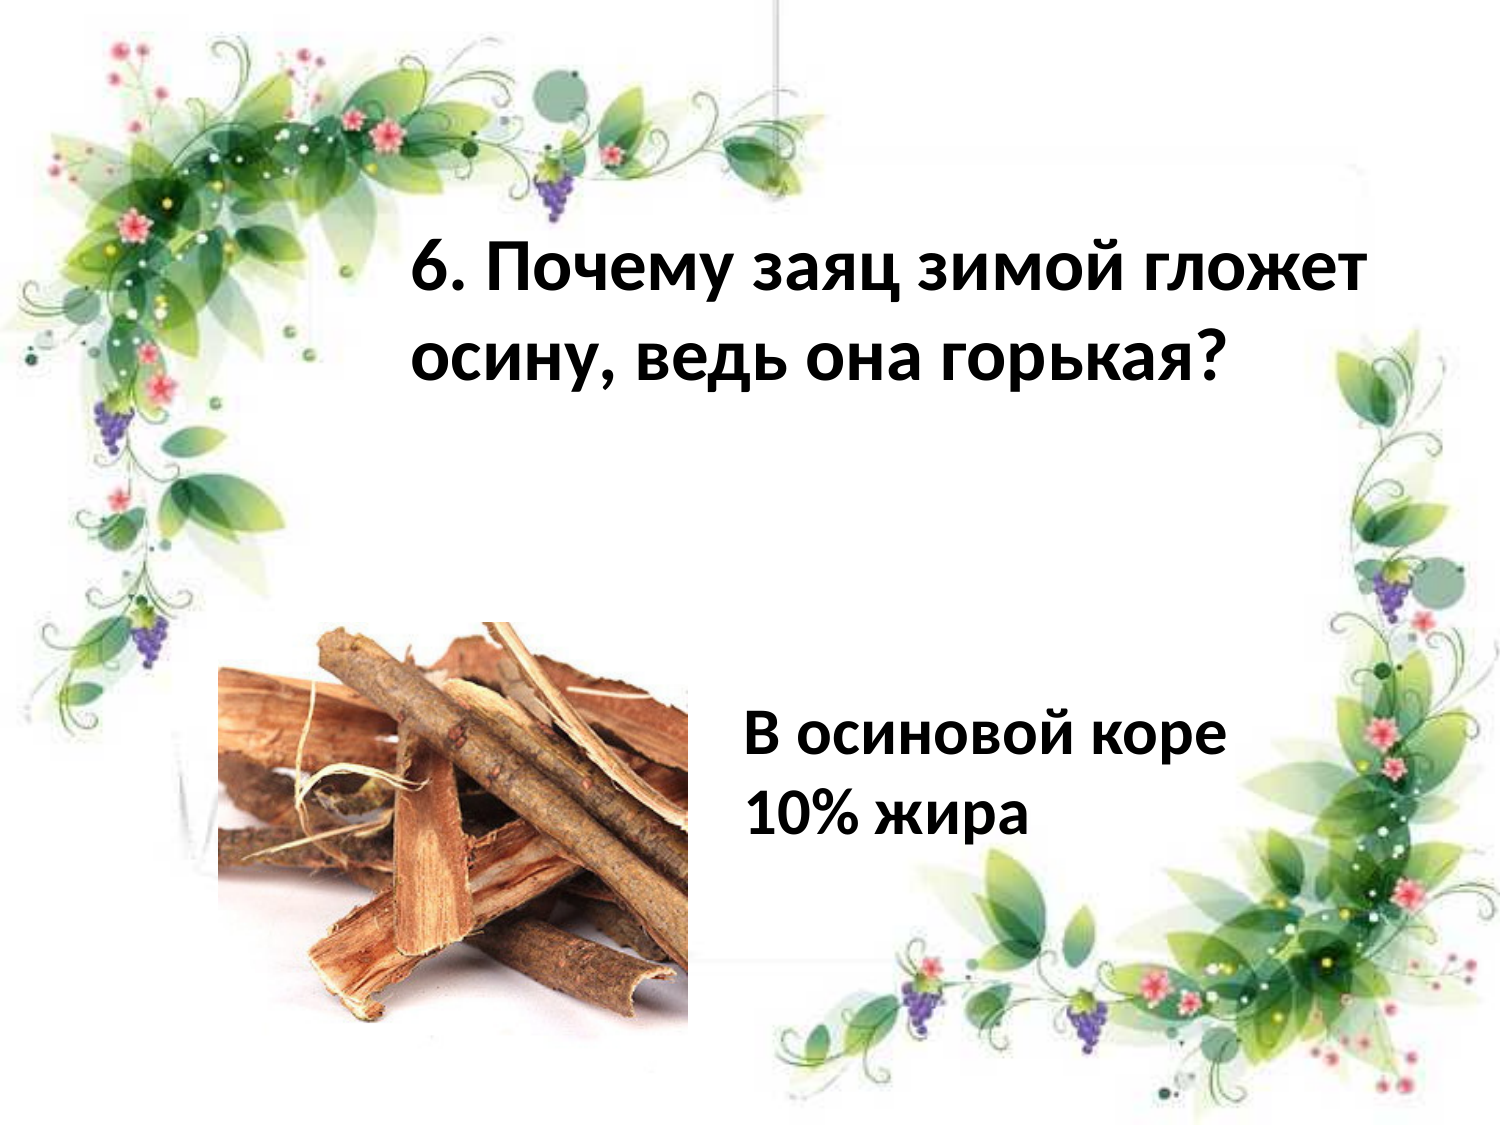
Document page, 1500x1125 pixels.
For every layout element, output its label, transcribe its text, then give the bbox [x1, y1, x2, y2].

text_box В осиновой коре 10% жира [728, 680, 1259, 856]
picture [0, 0, 1500, 1125]
list 6. Почему заяц зимой гложет осину, ведь она горькая? [395, 207, 1426, 1006]
